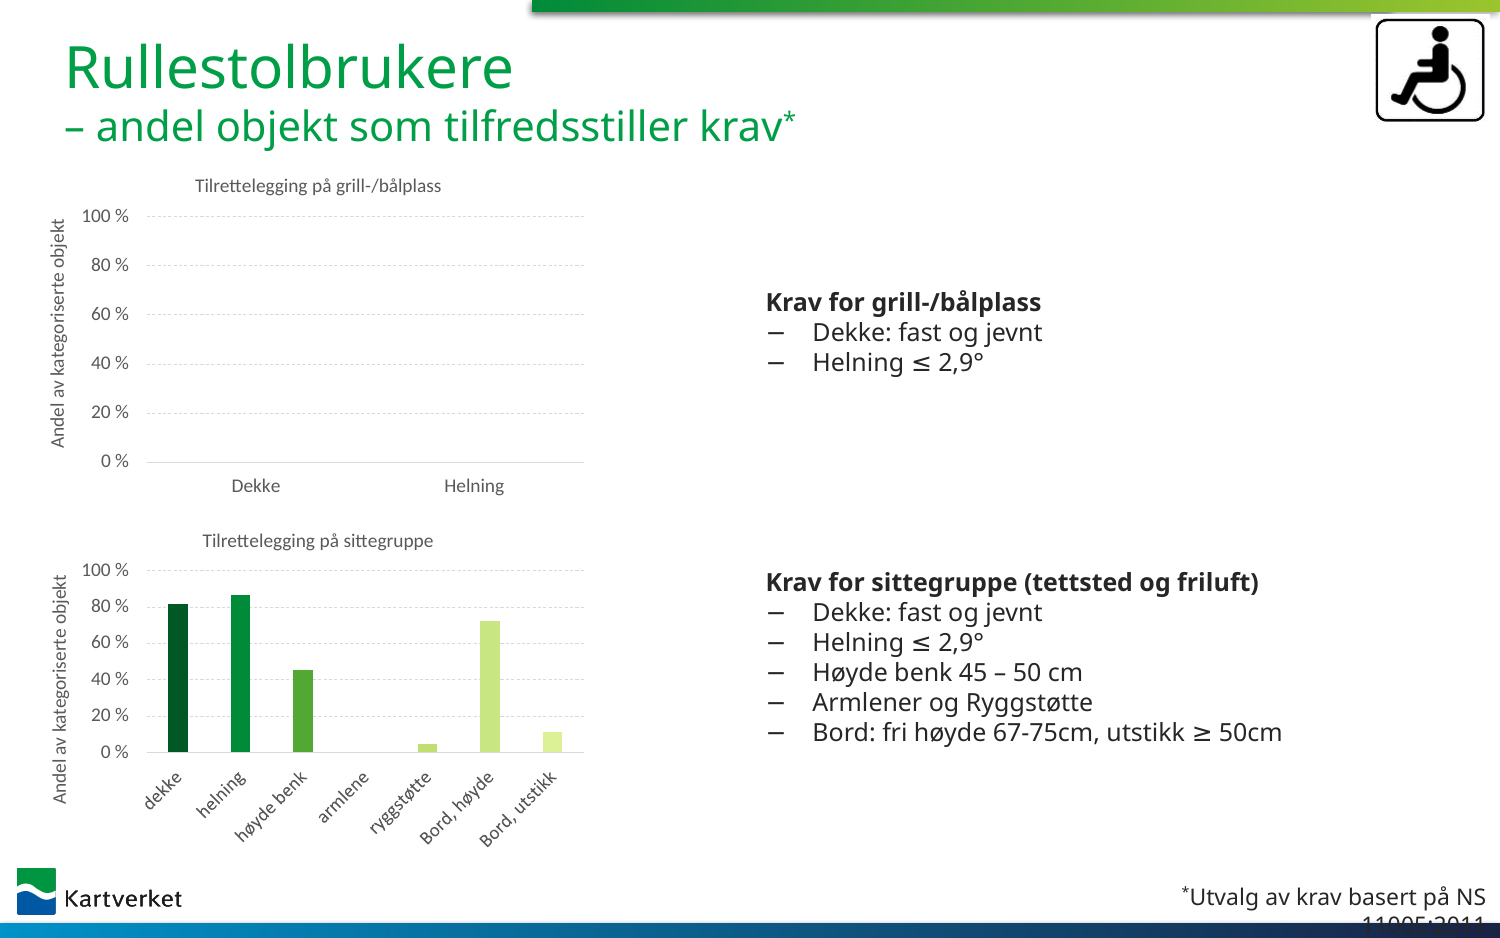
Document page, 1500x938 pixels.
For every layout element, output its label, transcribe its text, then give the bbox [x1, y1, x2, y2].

text_box *Utvalg av krav basert på NS 11005:2011 [1068, 873, 1500, 938]
picture [41, 520, 595, 859]
text_box Krav for grill-/bålplass Dekke: fast og jevnt Helning ≤ 2,9° [750, 279, 1452, 384]
text_box Rullestolbrukere – andel objekt som tilfredsstiller krav* [49, 14, 1431, 158]
picture [41, 166, 595, 505]
text_box Krav for sittegruppe (tettsted og friluft) Dekke: fast og jevnt Helning ≤ 2,9° Høyde benk 45 – 50 cm Armlener og Ryggstøtte Bord: fri høyde 67-75cm, utstikk ≥ 50cm [750, 559, 1500, 754]
picture [1371, 13, 1491, 127]
